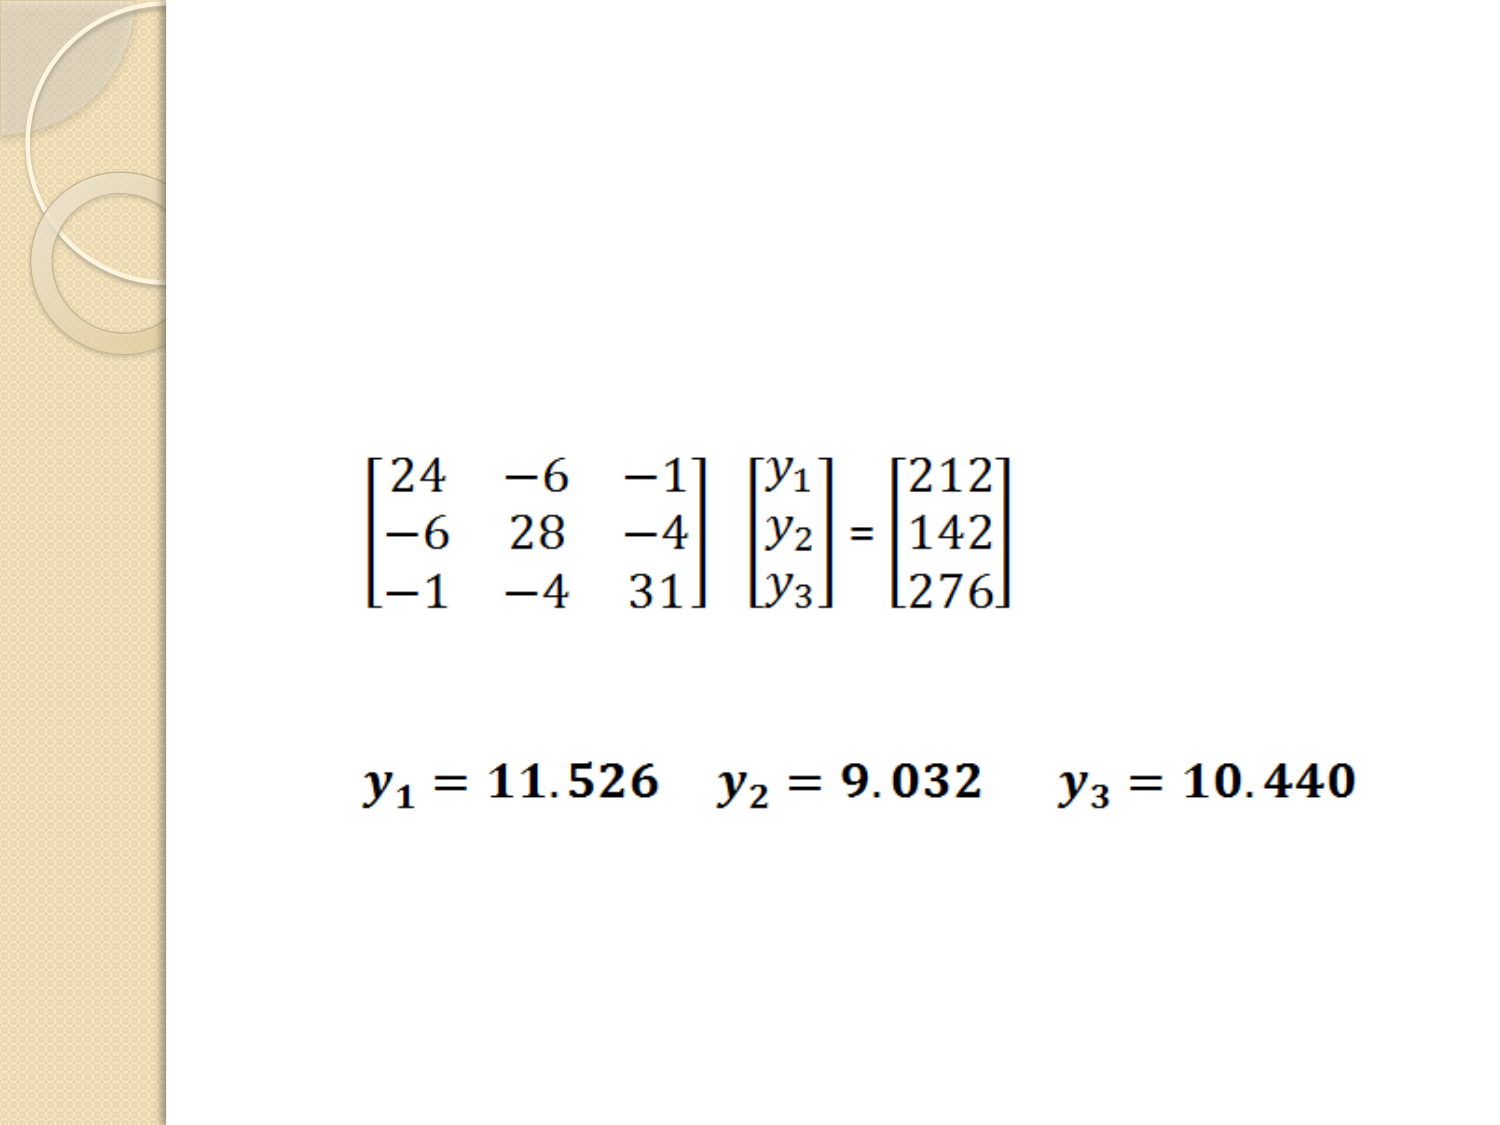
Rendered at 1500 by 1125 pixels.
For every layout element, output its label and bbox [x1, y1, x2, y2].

list [277, 417, 1389, 906]
